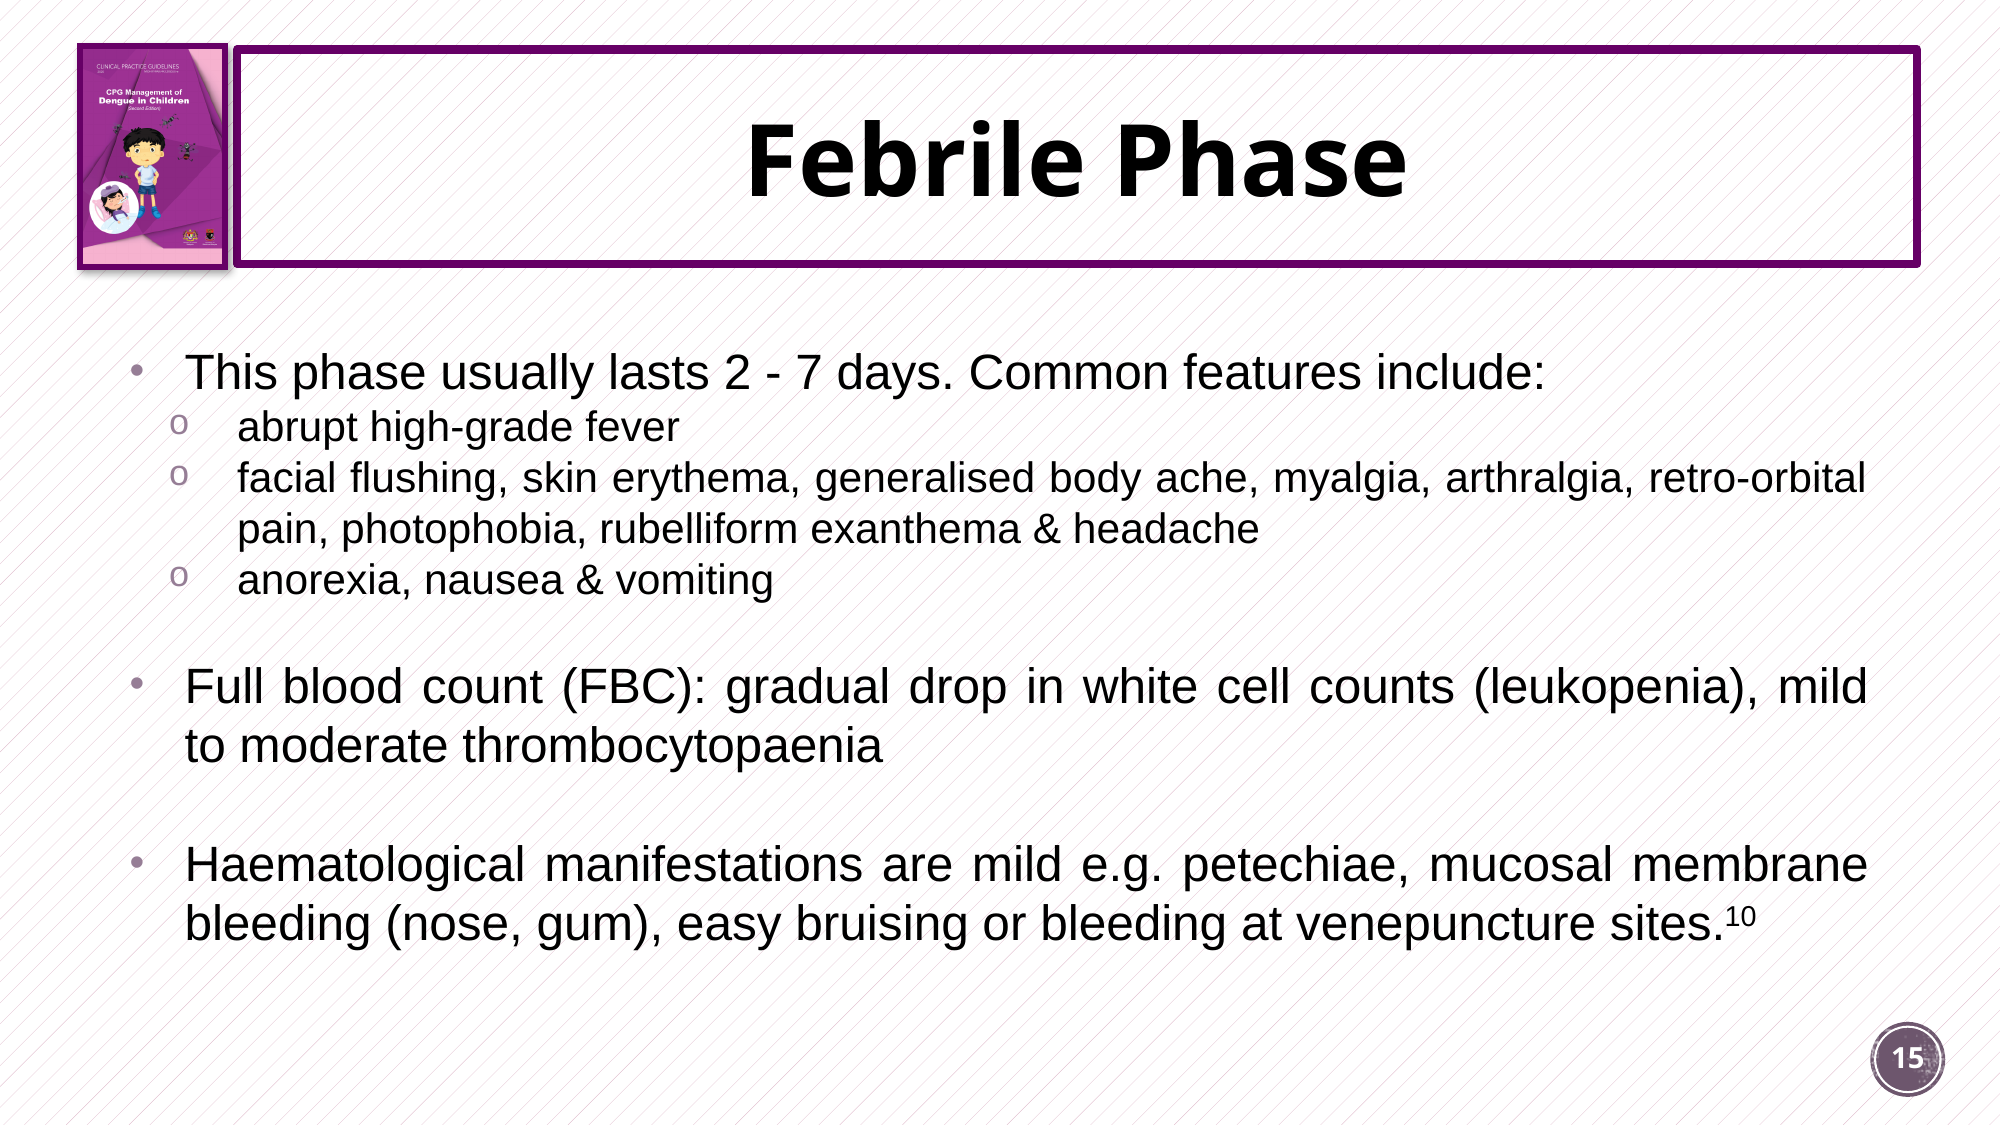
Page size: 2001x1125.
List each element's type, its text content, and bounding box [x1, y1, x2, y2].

picture [83, 49, 222, 264]
text_box Febrile Phase [237, 49, 1918, 264]
slide_number 15 [1855, 1028, 1961, 1089]
list This phase usually lasts 2 - 7 days. Common features include: abrupt high-grade fever facial flushing, skin erythema, generalised body ache, myalgia, arthralgia, retro-orbital pain, photophobia, rubelliform exanthema & headache anorexia, nausea & vomiting Full blood count (FBC): gradual drop in white cell counts (leukopenia), mild to moderate thrombocytopaenia Haematological manifestations are mild e.g. petechiae, mucosal membrane bleeding (nose, gum), easy bruising or bleeding at venepuncture sites.10 [114, 332, 1884, 1010]
